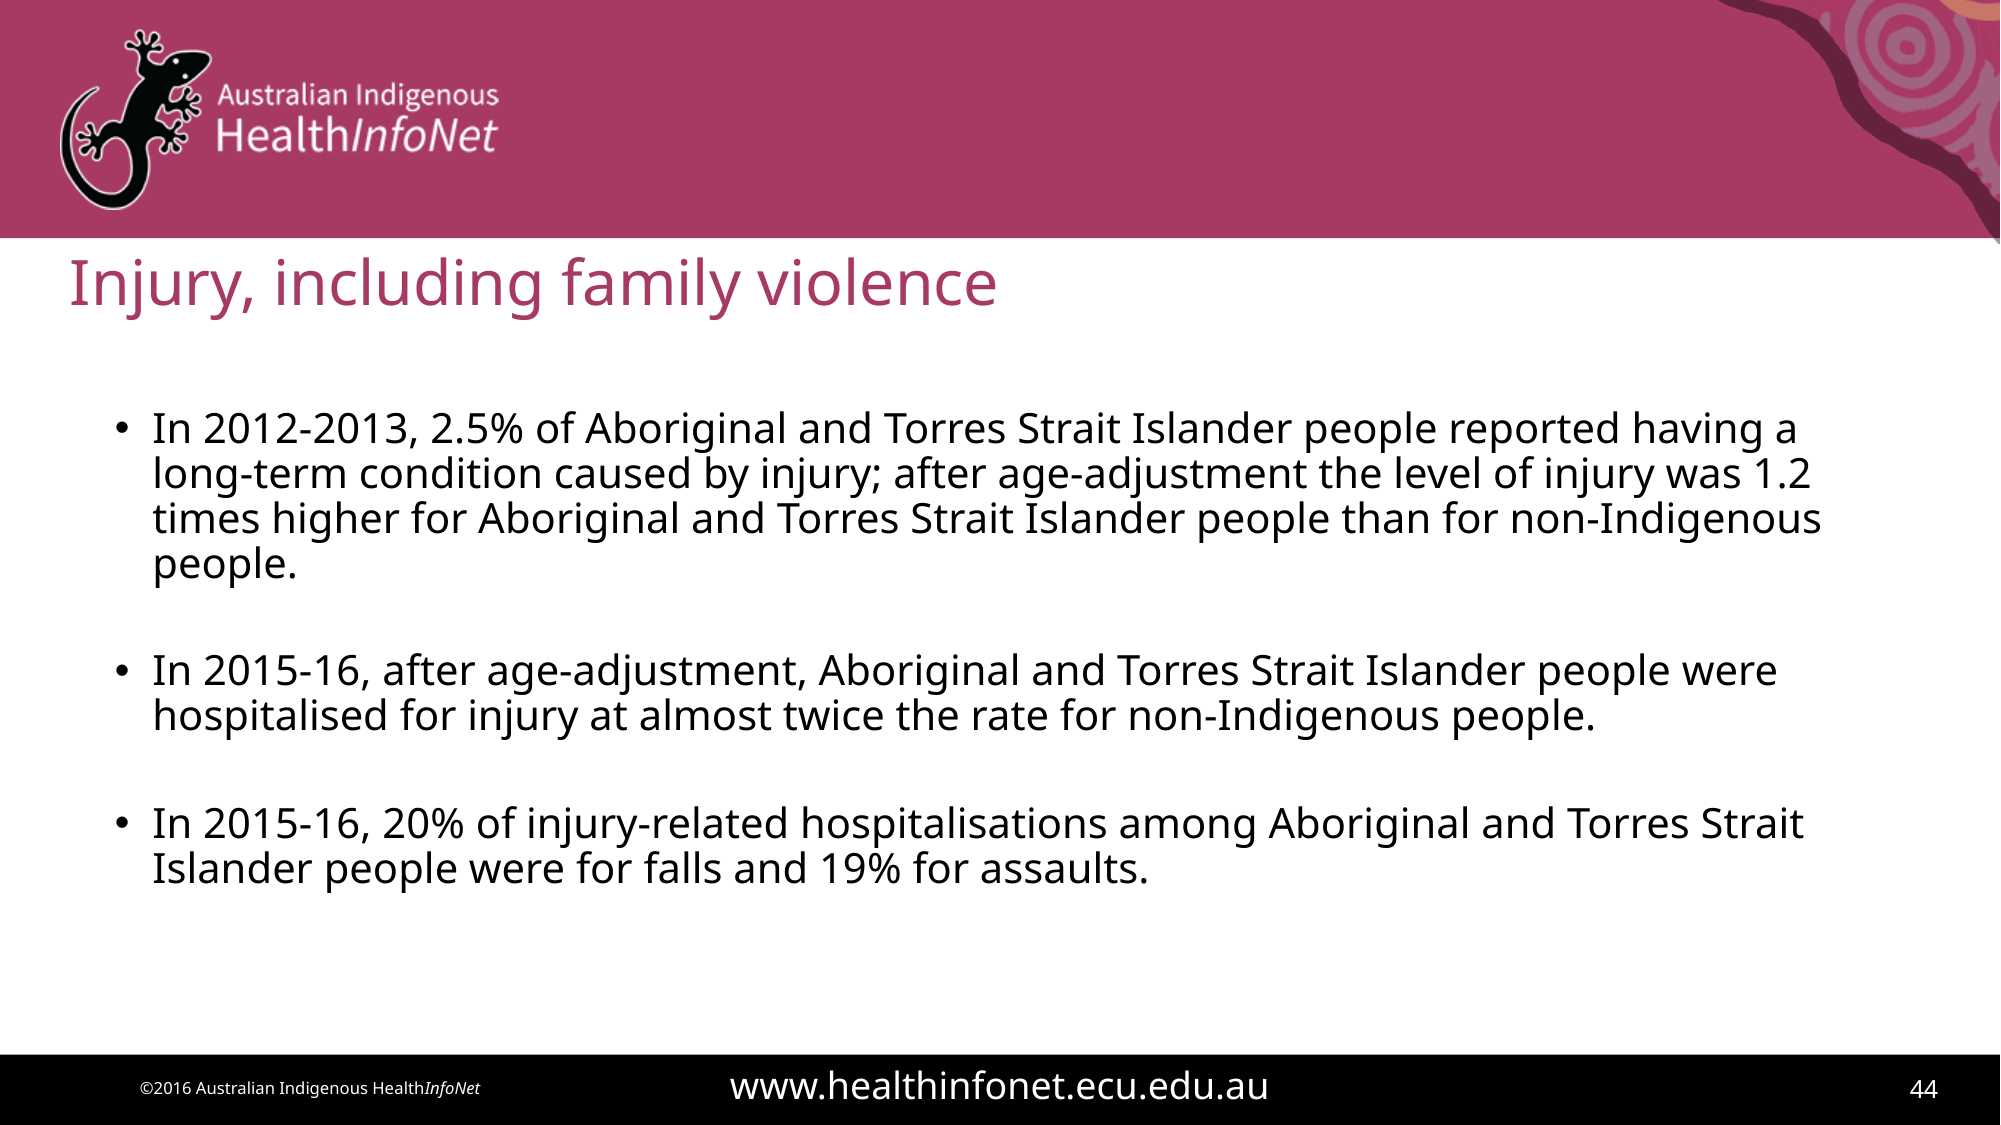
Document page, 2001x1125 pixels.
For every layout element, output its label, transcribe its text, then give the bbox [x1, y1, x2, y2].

title Injury, including family violence [55, 243, 1945, 327]
picture [60, 29, 499, 210]
picture [1673, 0, 2000, 279]
list In 2012-2013, 2.5% of Aboriginal and Torres Strait Islander people reported having a long-term condition caused by injury; after age-adjustment the level of injury was 1.2 times higher for Aboriginal and Torres Strait Islander people than for non-Indigenous people. In 2015-16, after age-adjustment, Aboriginal and Torres Strait Islander people were hospitalised for injury at almost twice the rate for non-Indigenous people. In 2015-16, 20% of injury-related hospitalisations among Aboriginal and Torres Strait Islander people were for falls and 19% for assaults. [99, 399, 1900, 1050]
